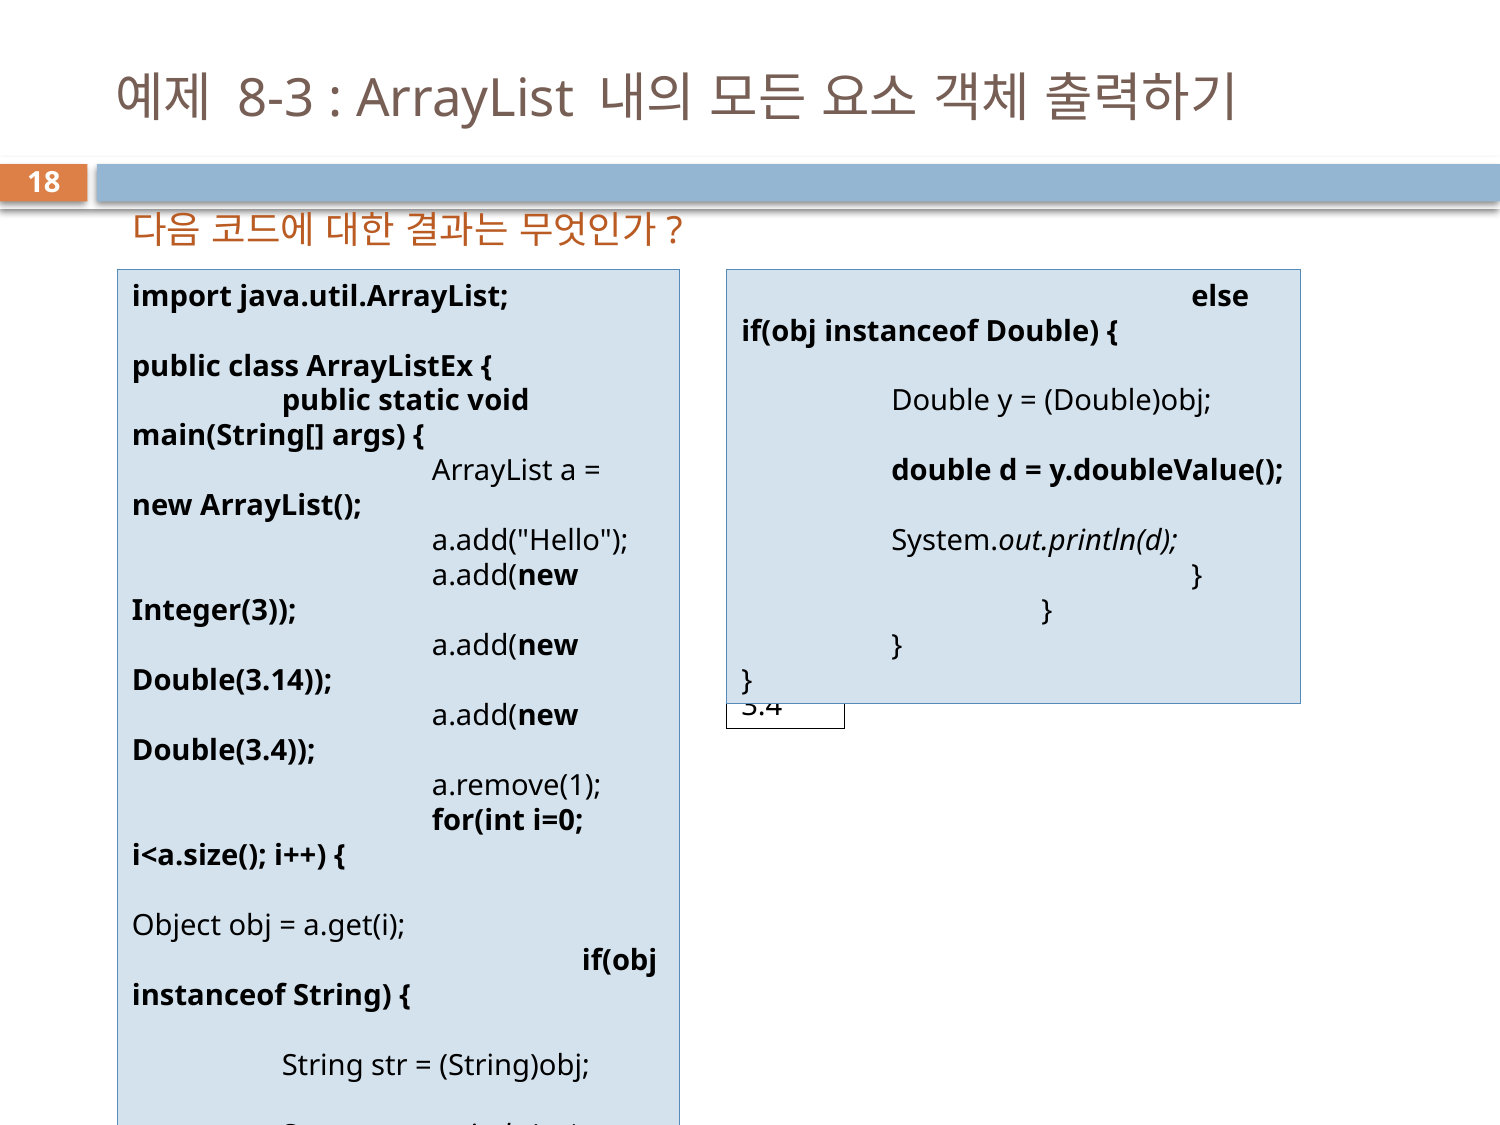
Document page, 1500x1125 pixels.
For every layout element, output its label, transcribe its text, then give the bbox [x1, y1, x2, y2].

text_box else if(obj instanceof Double) { Double y = (Double)obj; double d = y.doubleValue(); System.out.println(d); } } } } [726, 269, 1301, 704]
text_box Hello 3.14 3.4 [726, 704, 845, 729]
title 예제 8-3 : ArrayList 내의 모든 요소 객체 출력하기 [100, 37, 1438, 153]
slide_number 18 [0, 162, 88, 203]
text_box 다음 코드에 대한 결과는 무엇인가? [117, 199, 698, 259]
text_box import java.util.ArrayList; public class ArrayListEx { public static void main(String[] args) { ArrayList a = new ArrayList(); a.add("Hello"); a.add(new Integer(3)); a.add(new Double(3.14)); a.add(new Double(3.4)); a.remove(1); for(int i=0; i<a.size(); i++) { Object obj = a.get(i); if(obj instanceof String) { String str = (String)obj; System.out.println(str); } else if(obj instanceof Integer) { Integer x = (Integer)obj; int n = x.intValue(); System.out.println(n); } [117, 269, 680, 1125]
